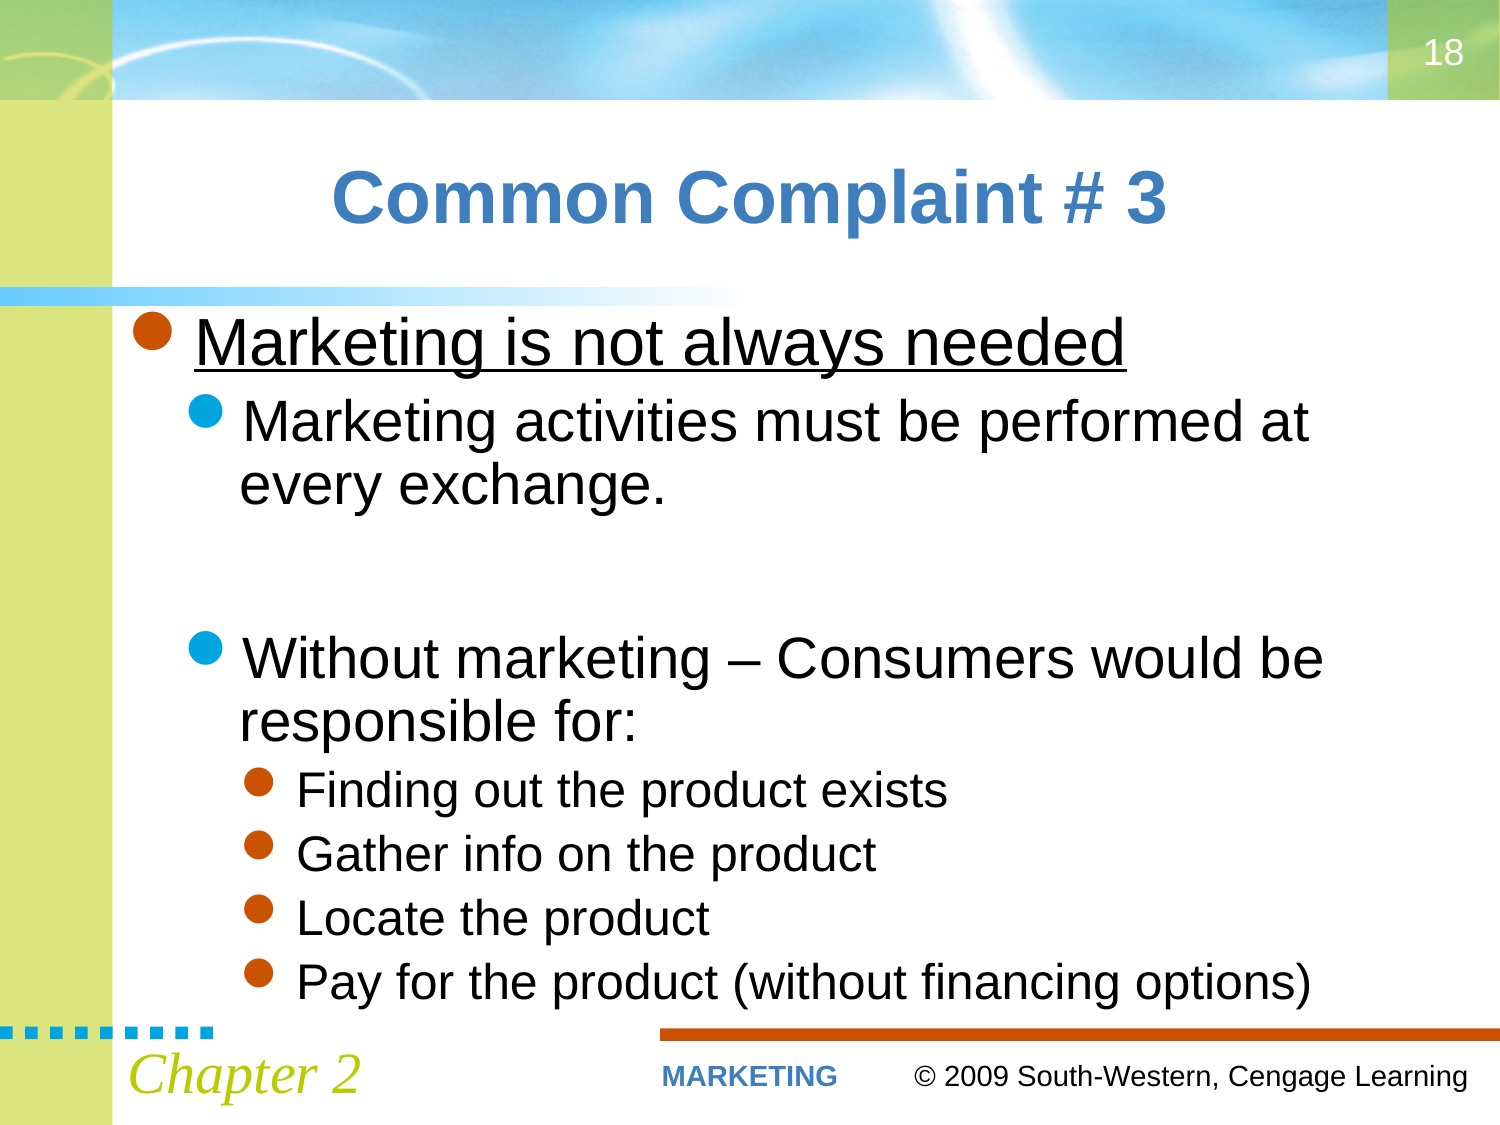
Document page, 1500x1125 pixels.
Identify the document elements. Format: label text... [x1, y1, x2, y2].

footer Chapter 2 [112, 1013, 638, 1113]
slide_number 18 [1387, 0, 1500, 101]
title Common Complaint # 3 [112, 99, 1388, 288]
list Marketing is not always needed Marketing activities must be performed at every exchange. Without marketing – Consumers would be responsible for: Finding out the product exists Gather info on the product Locate the product Pay for the product (without financing options) [112, 299, 1426, 1013]
